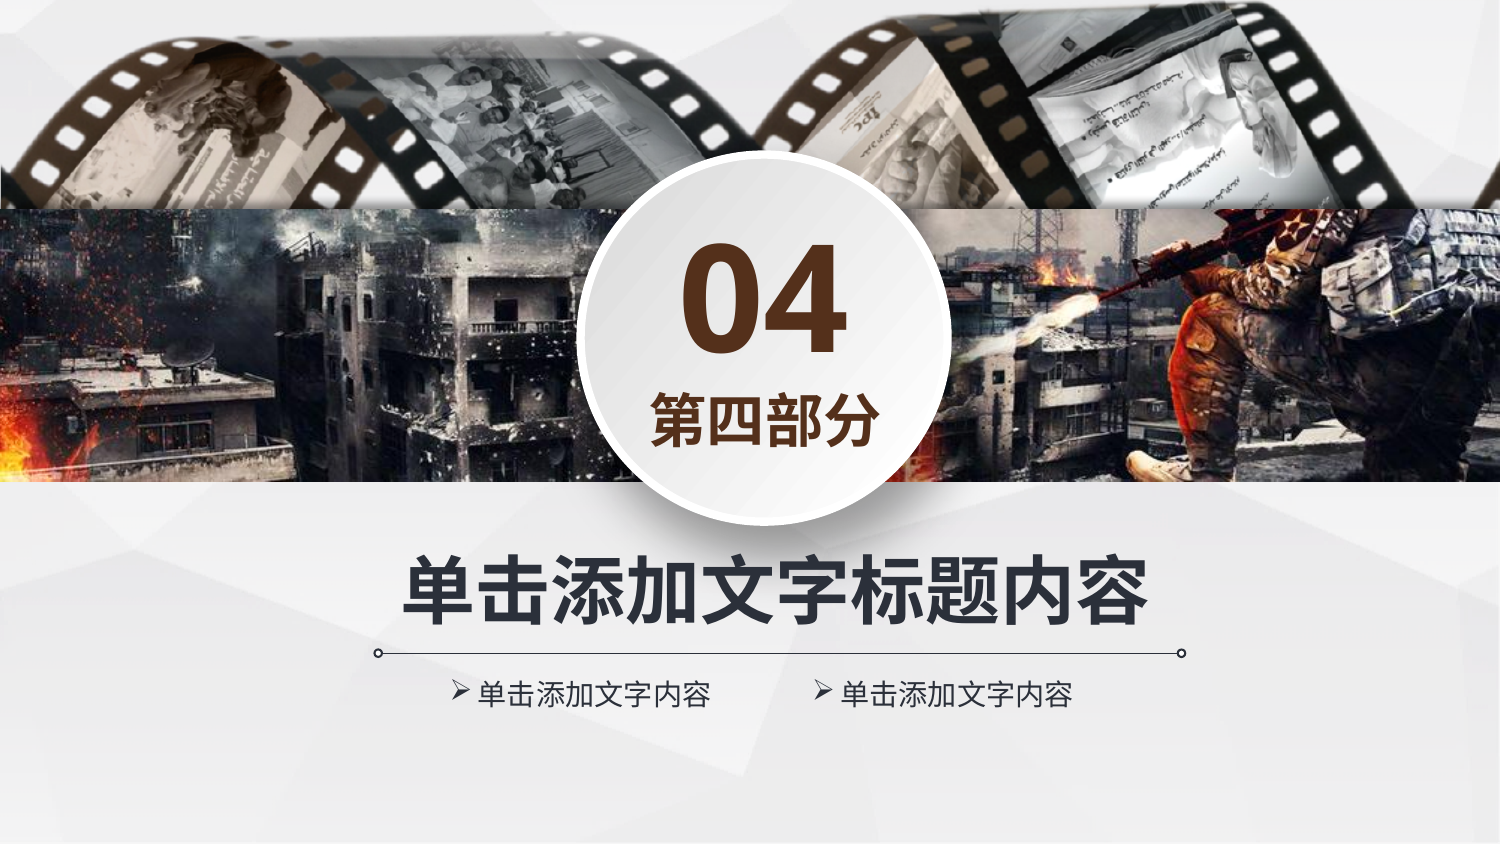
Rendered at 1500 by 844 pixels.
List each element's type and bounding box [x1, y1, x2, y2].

picture [0, 0, 1500, 844]
text_box [374, 649, 1186, 658]
